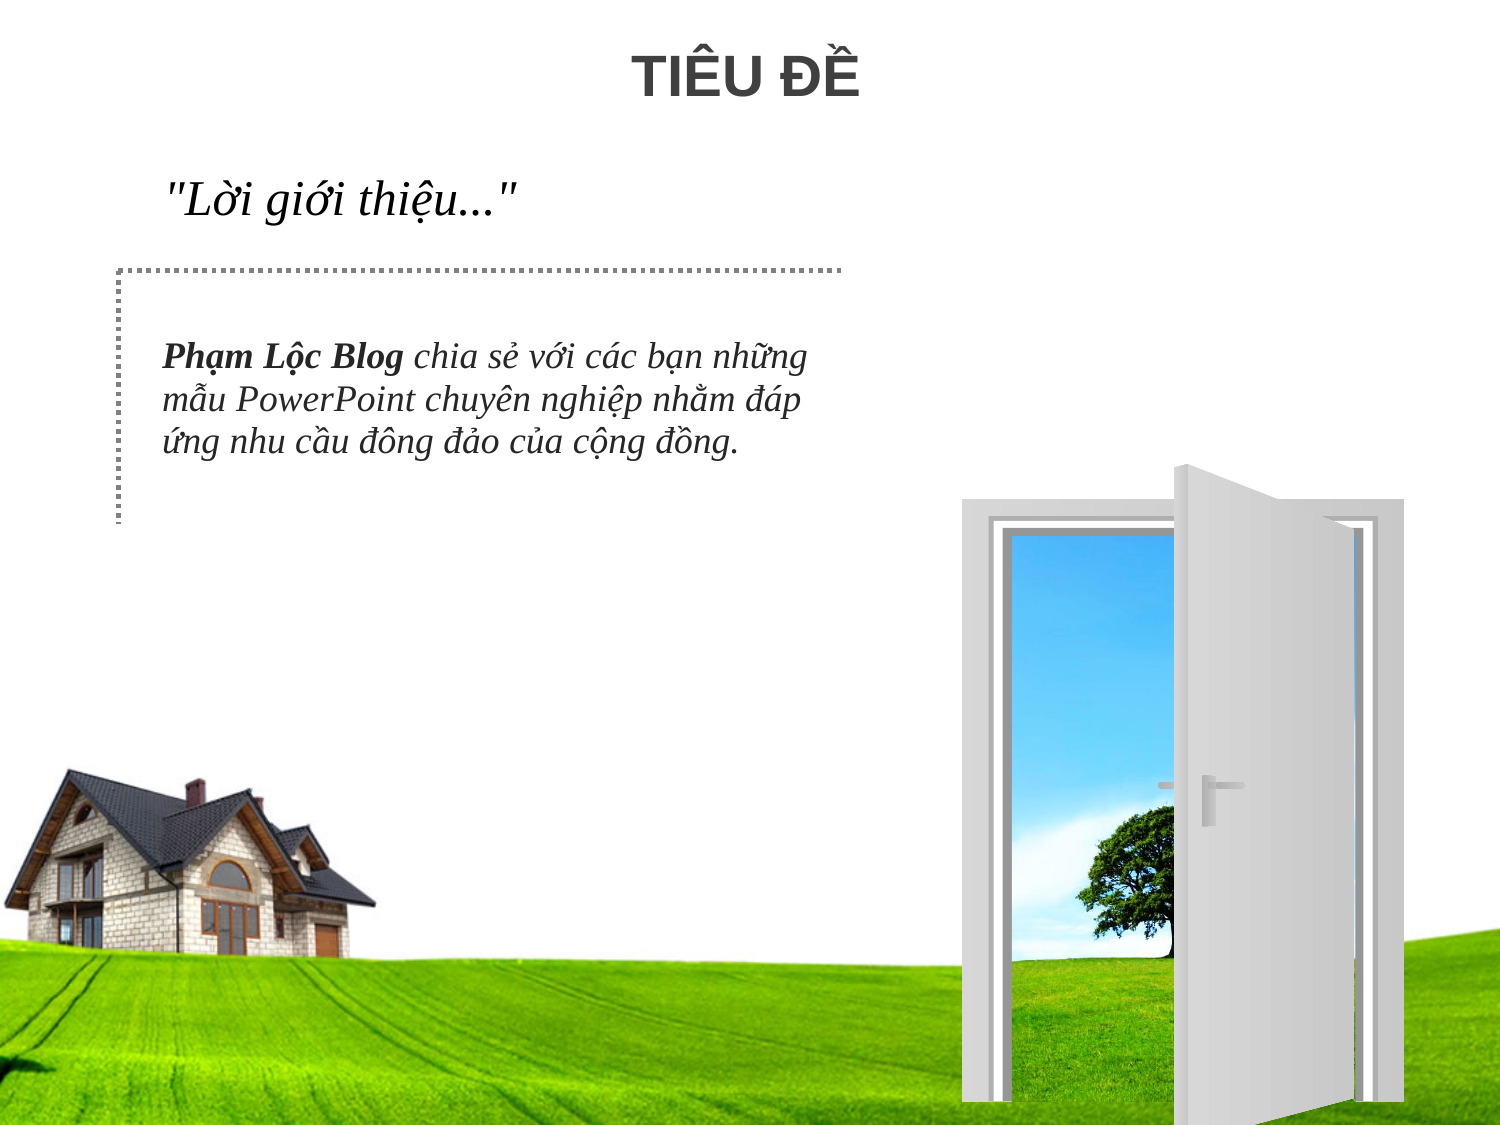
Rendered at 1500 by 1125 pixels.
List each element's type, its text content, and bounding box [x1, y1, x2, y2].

picture [0, 0, 1500, 1125]
text_box "Lời giới thiệu..." [164, 148, 590, 248]
text_box Phạm Lộc Blog chia sẻ với các bạn những mẫu PowerPoint chuyên nghiệp nhằm đáp ứng nhu cầu đông đảo của cộng đồng. [161, 281, 852, 516]
text_box TIÊU ĐỀ [616, 31, 877, 116]
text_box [961, 463, 1405, 1125]
